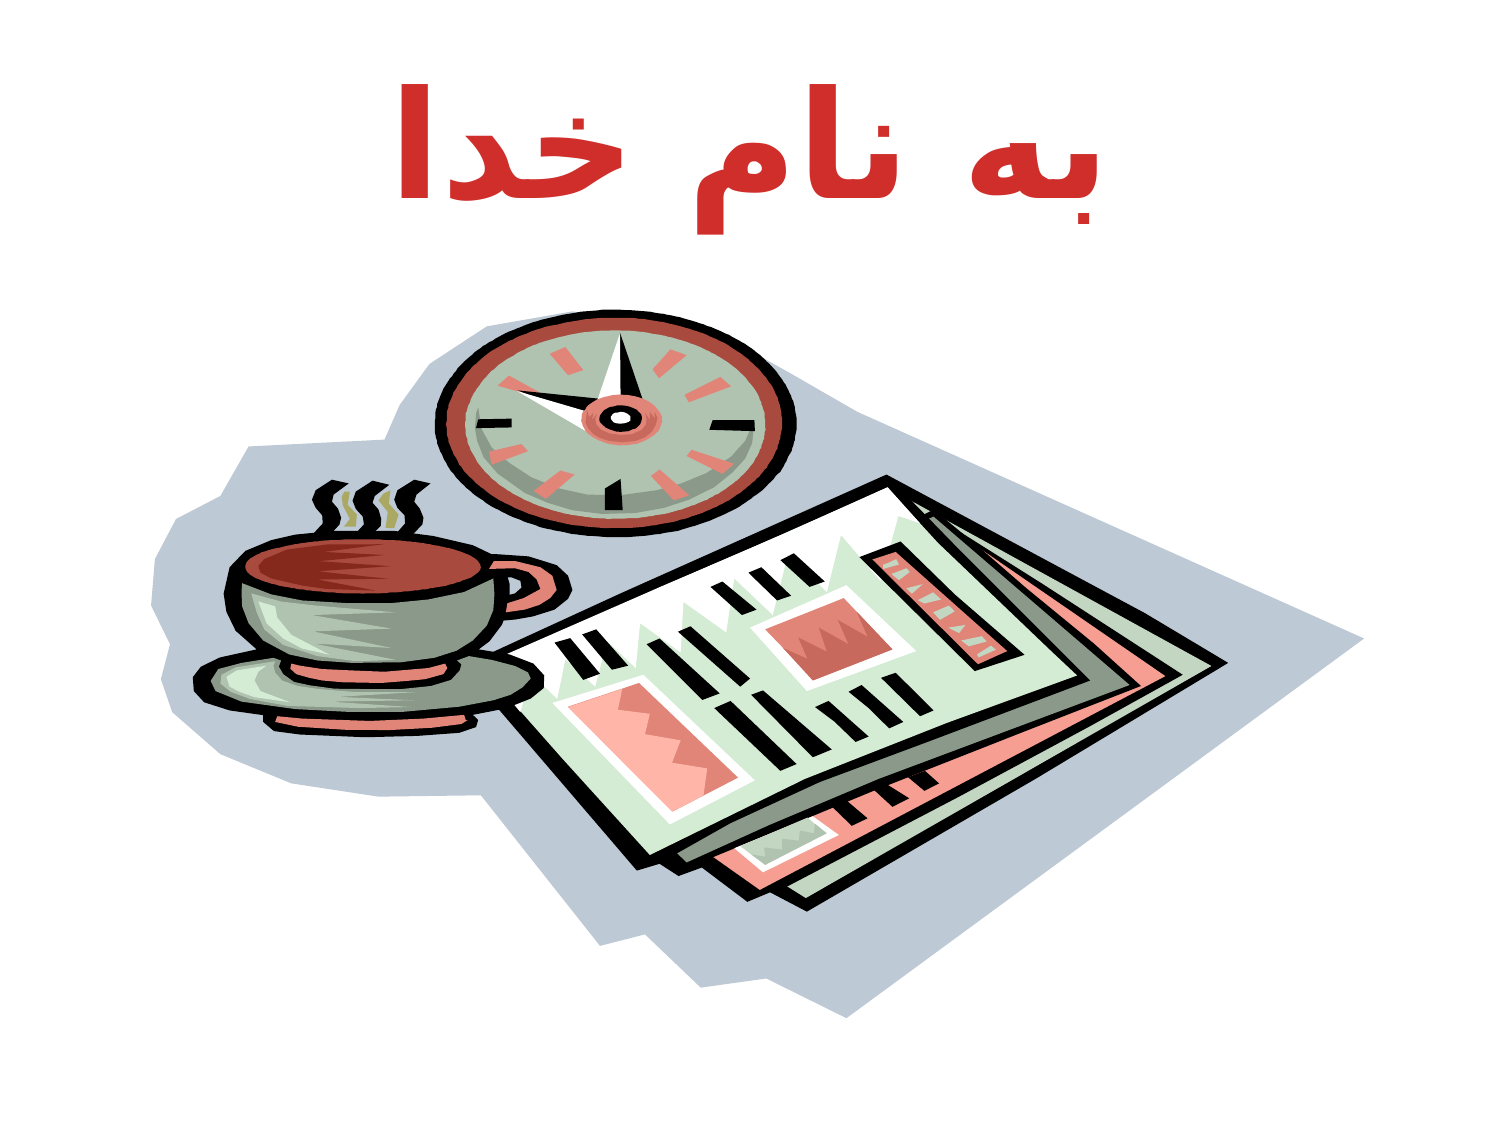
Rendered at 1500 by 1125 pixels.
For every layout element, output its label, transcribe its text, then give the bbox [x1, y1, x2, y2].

title به نام خدا [75, 45, 1425, 233]
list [149, 302, 1376, 1026]
